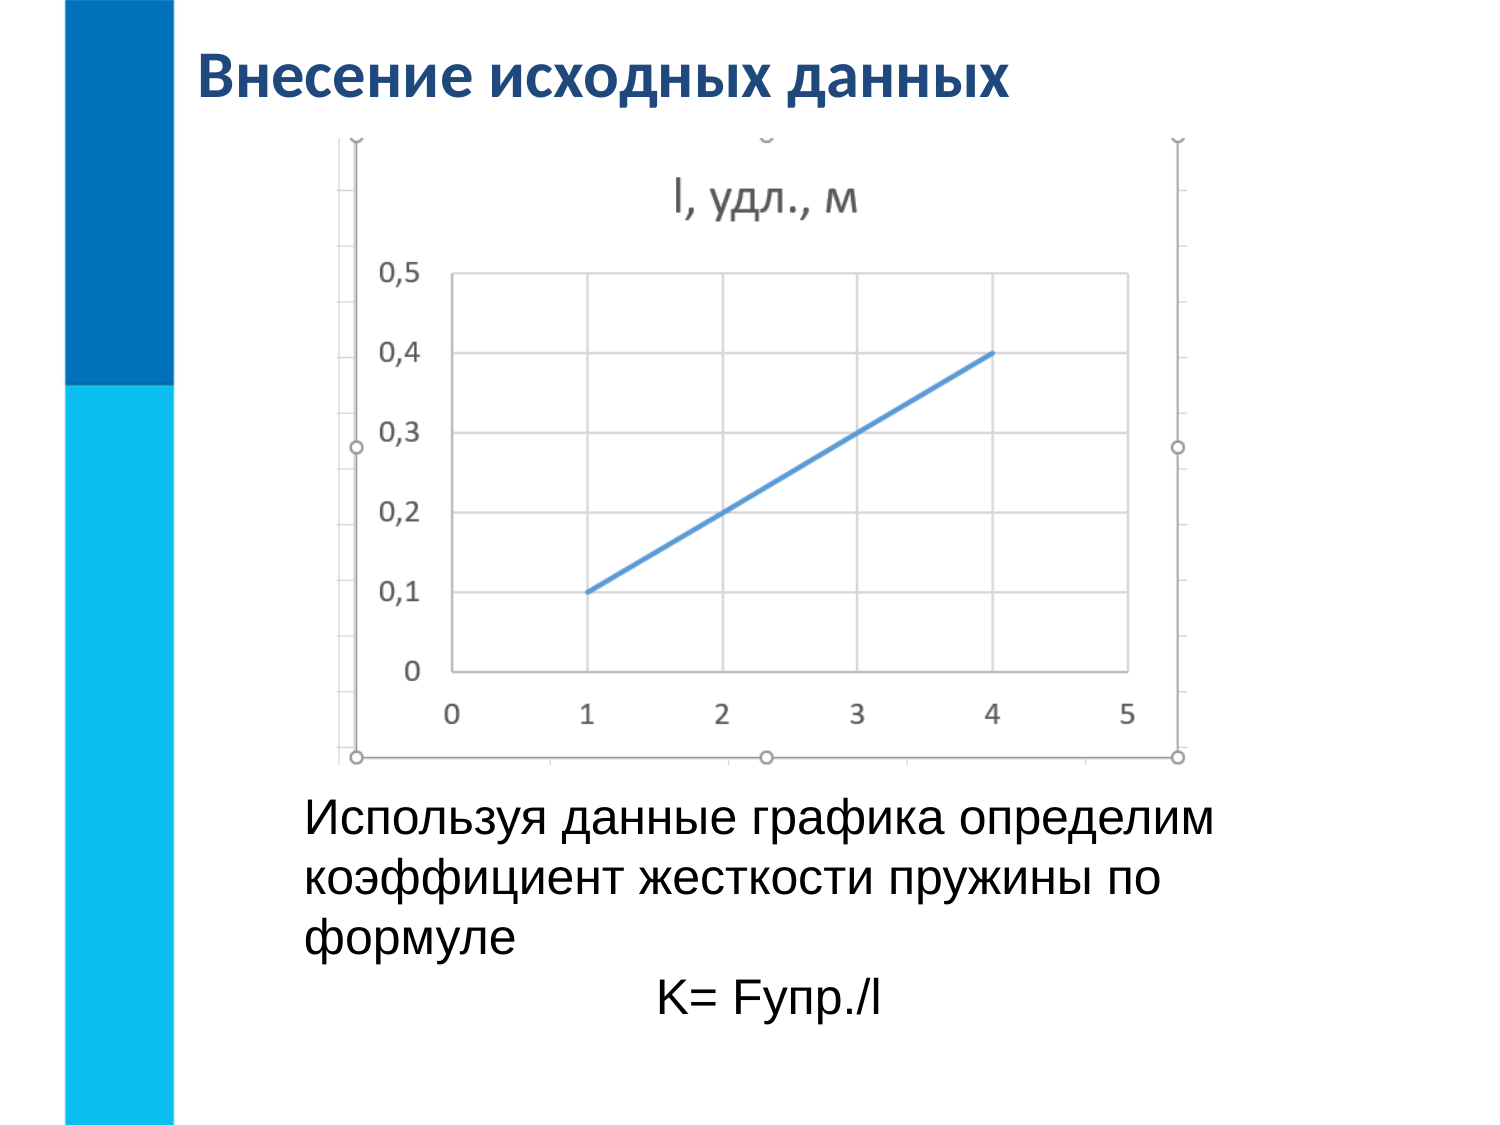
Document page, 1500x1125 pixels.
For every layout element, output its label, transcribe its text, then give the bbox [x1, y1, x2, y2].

picture [0, 0, 1500, 1125]
text_box Внесение исходных данных [183, 31, 1436, 126]
text_box Используя данные графика определим коэффициент жесткости пружины по формуле K= Fупр./l [289, 777, 1235, 1032]
